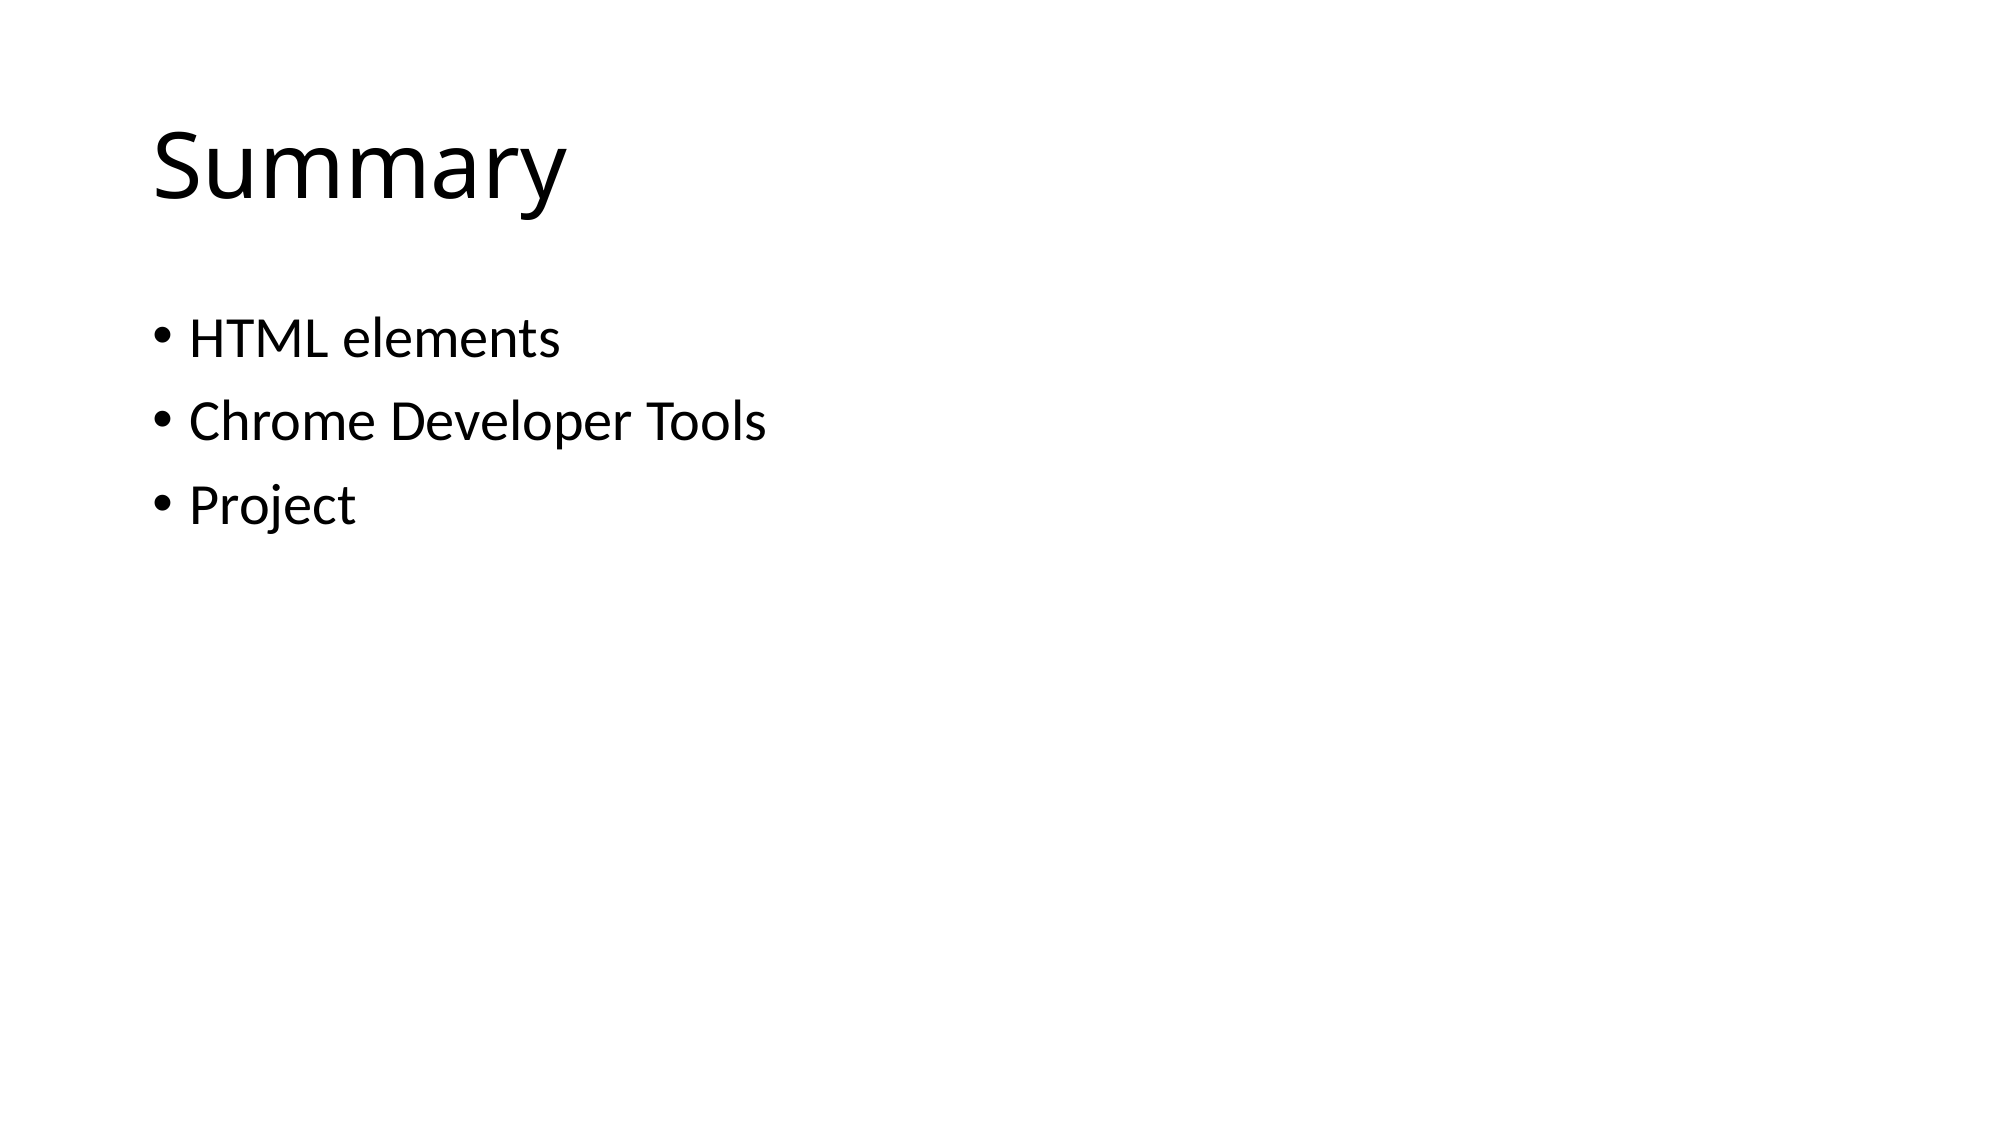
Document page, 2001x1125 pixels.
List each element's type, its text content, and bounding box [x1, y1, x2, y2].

title Summary [137, 59, 1863, 278]
list HTML elements Chrome Developer Tools Project [137, 299, 1863, 1014]
